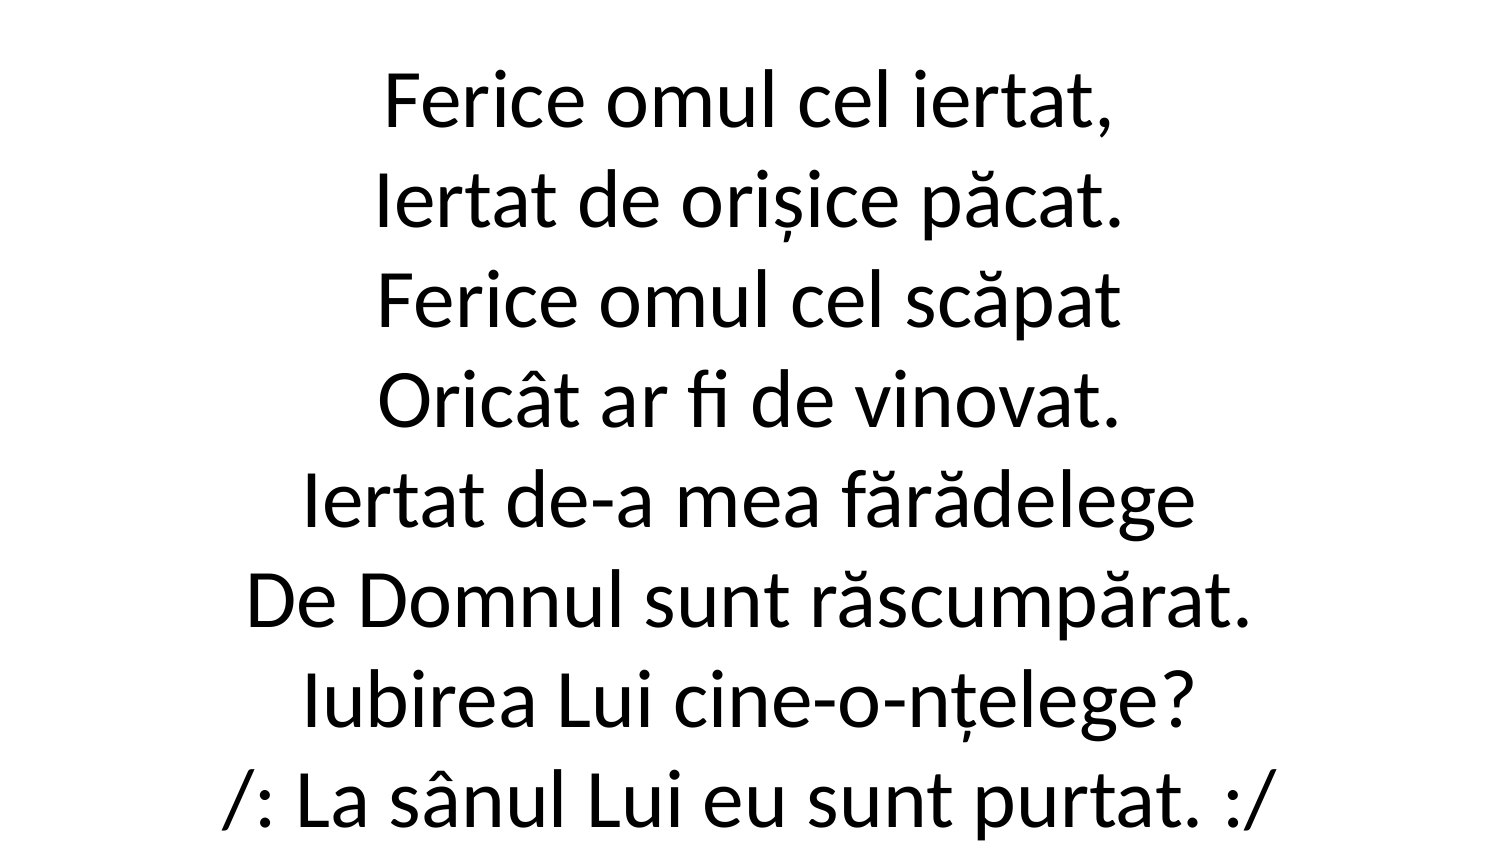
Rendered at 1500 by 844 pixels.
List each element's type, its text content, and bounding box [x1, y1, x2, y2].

text_box Ferice omul cel iertat, Iertat de orișice păcat. Ferice omul cel scăpat Oricât ar fi de vinovat. Iertat de-a mea fărădelege De Domnul sunt răscumpărat. Iubirea Lui cine-o-nțelege? /: La sânul Lui eu sunt purtat. :/ [207, 0, 1293, 844]
